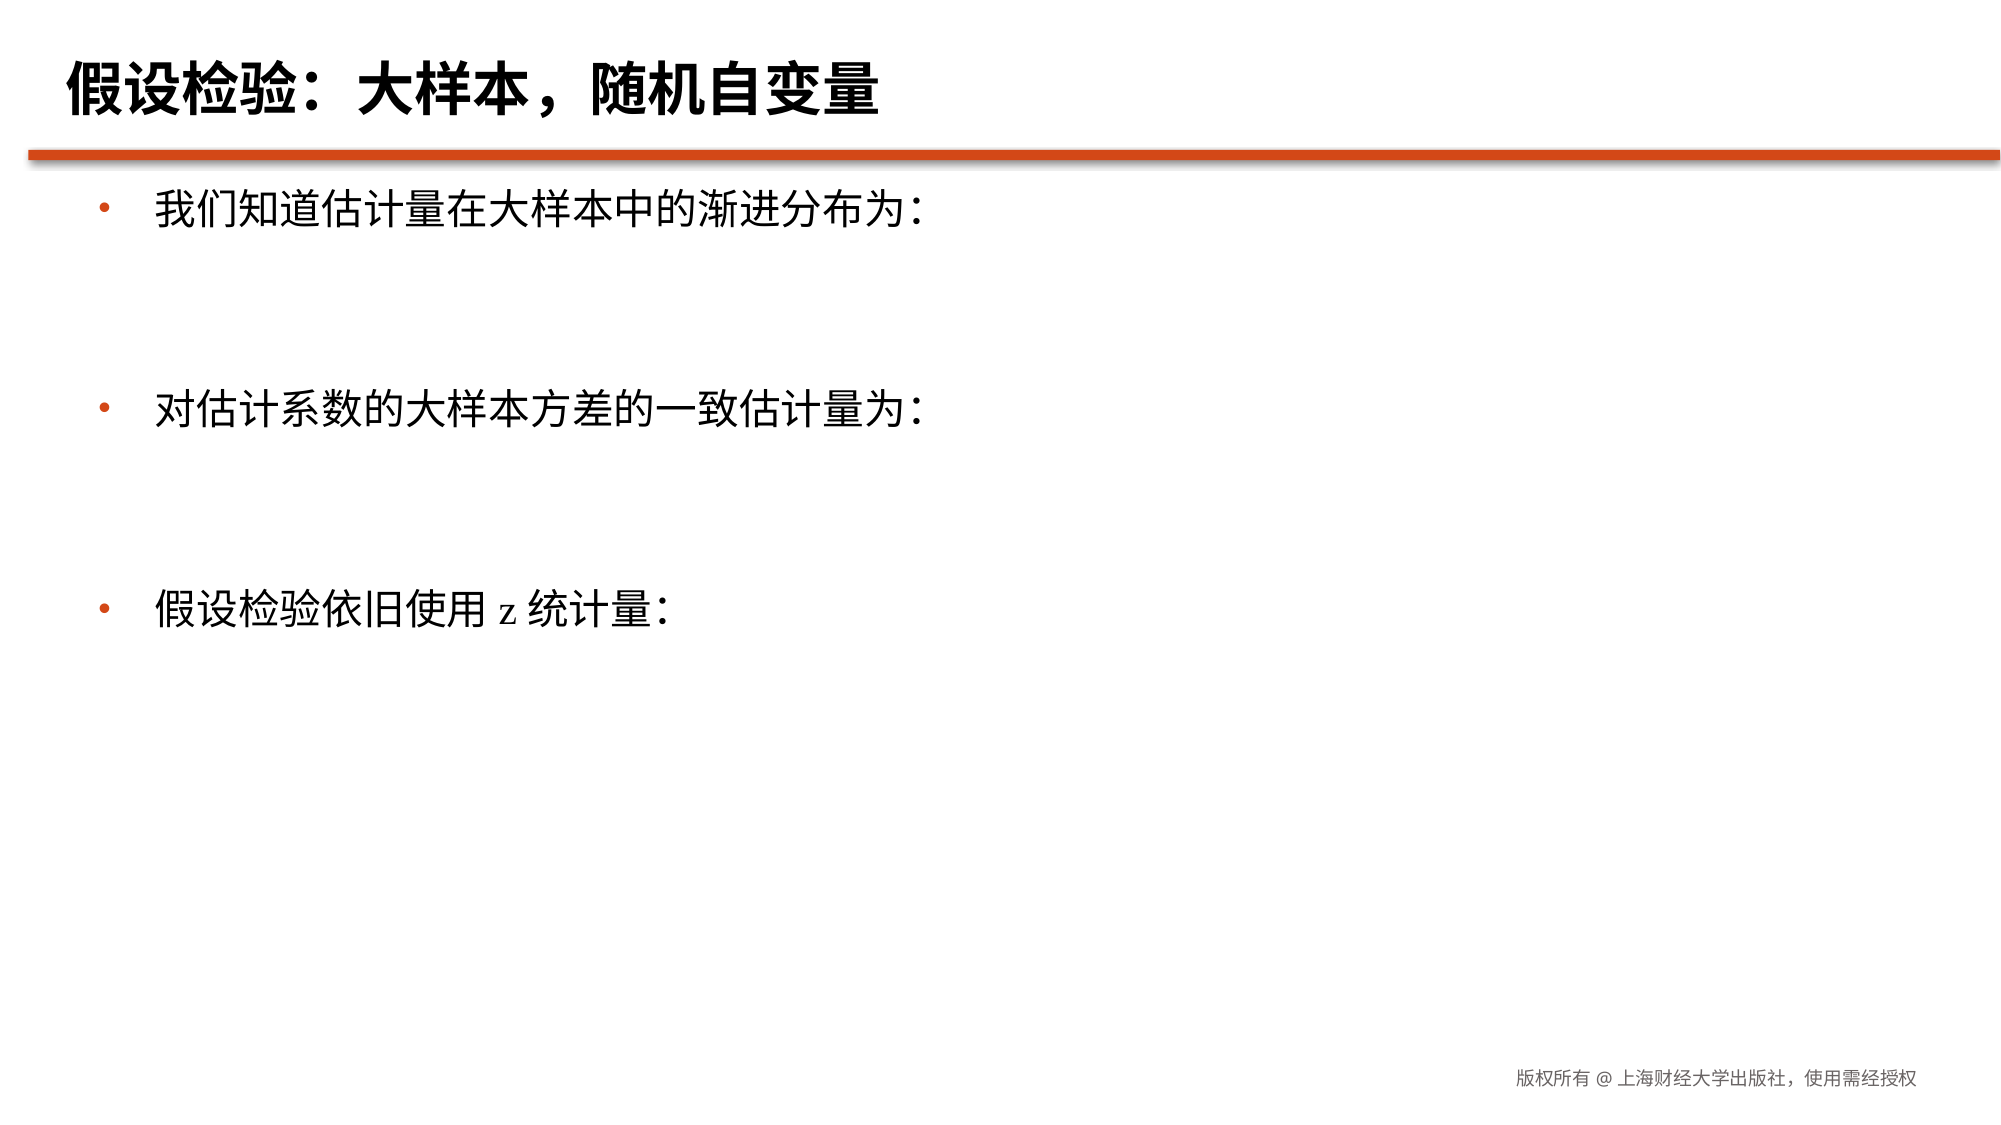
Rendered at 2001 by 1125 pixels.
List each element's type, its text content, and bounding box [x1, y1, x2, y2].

title 假设检验：大样本，随机自变量 [50, 50, 1825, 138]
footer 版权所有@上海财经大学出版社，使用需经授权 [1483, 1046, 1950, 1109]
